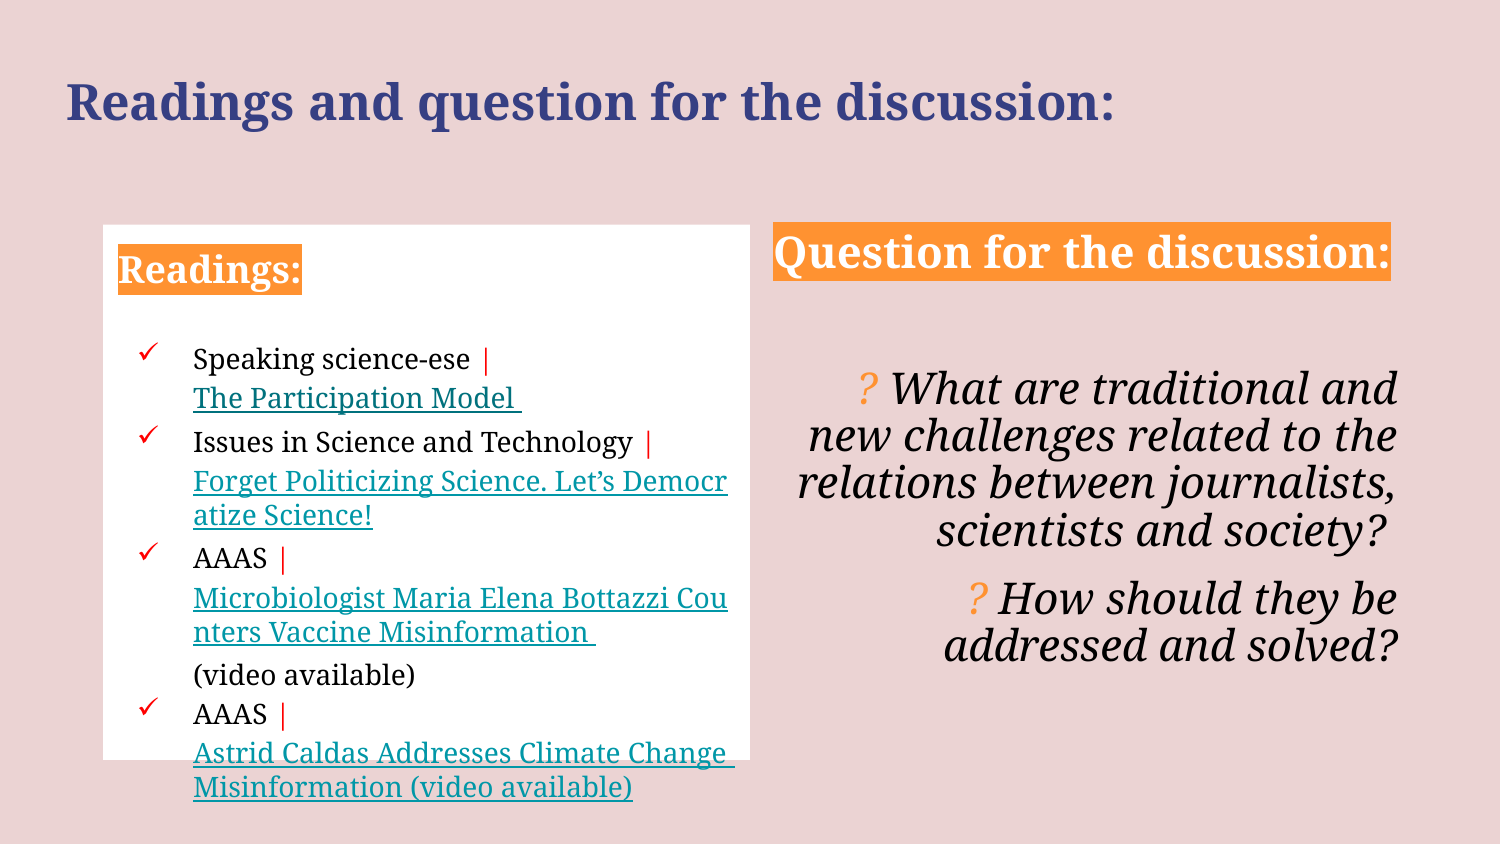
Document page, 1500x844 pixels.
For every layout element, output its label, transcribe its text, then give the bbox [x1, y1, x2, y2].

text_box Question for the discussion: ? What are traditional and new challenges related to the relations between journalists, scientists and society? ? How should they be addressed and solved? [761, 224, 1409, 761]
list Readings: Speaking science-ese | The Participation Model Issues in Science and Technology | Forget Politicizing Science. Let’s Democratize Science! AAAS | Microbiologist Maria Elena Bottazzi Counters Vaccine Misinformation (video available) AAAS | Astrid Caldas Addresses Climate Change Misinformation (video available) [103, 224, 750, 760]
title Readings and question for the discussion: [51, 55, 1168, 150]
